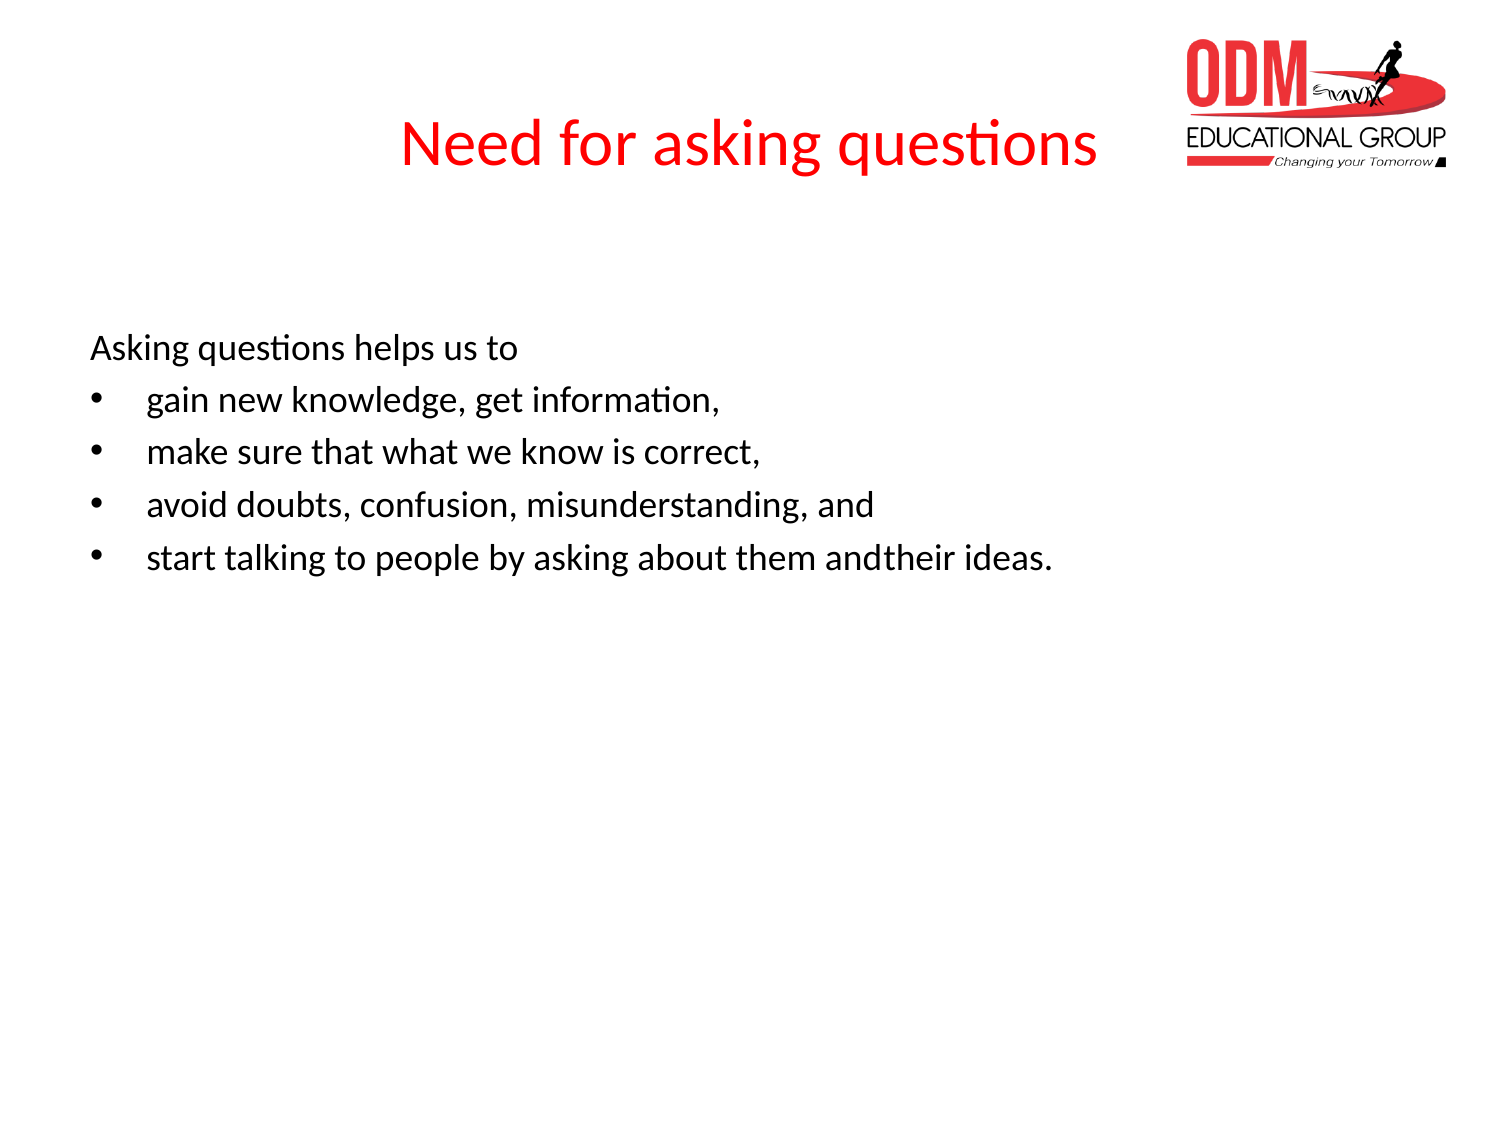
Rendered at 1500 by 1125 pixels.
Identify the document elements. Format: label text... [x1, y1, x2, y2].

picture [1186, 38, 1447, 168]
list Asking questions helps us to gain new knowledge, get information, make sure that what we know is correct, avoid doubts, confusion, misunderstanding, and start talking to people by asking about them andtheir ideas. [75, 262, 1425, 1005]
title Need for asking questions [75, 45, 1425, 233]
